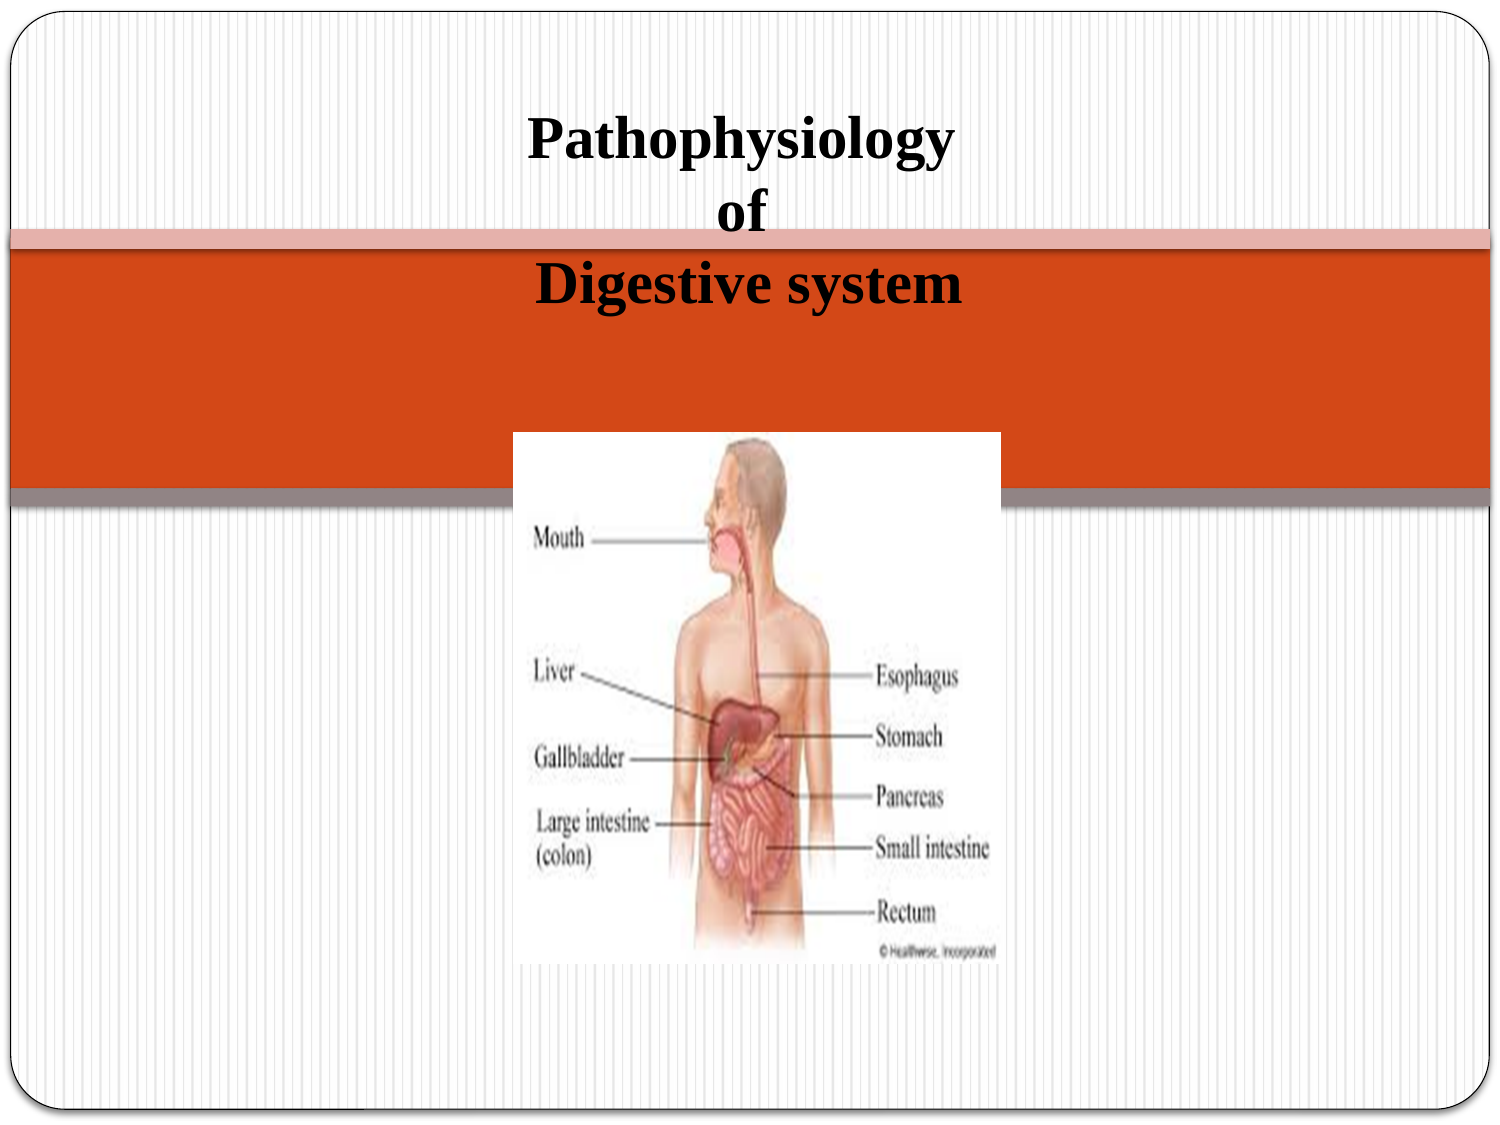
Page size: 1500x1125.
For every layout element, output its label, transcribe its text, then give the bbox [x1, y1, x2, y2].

title Pathophysiology of Digestive system [112, 90, 1388, 332]
picture [513, 432, 1001, 964]
